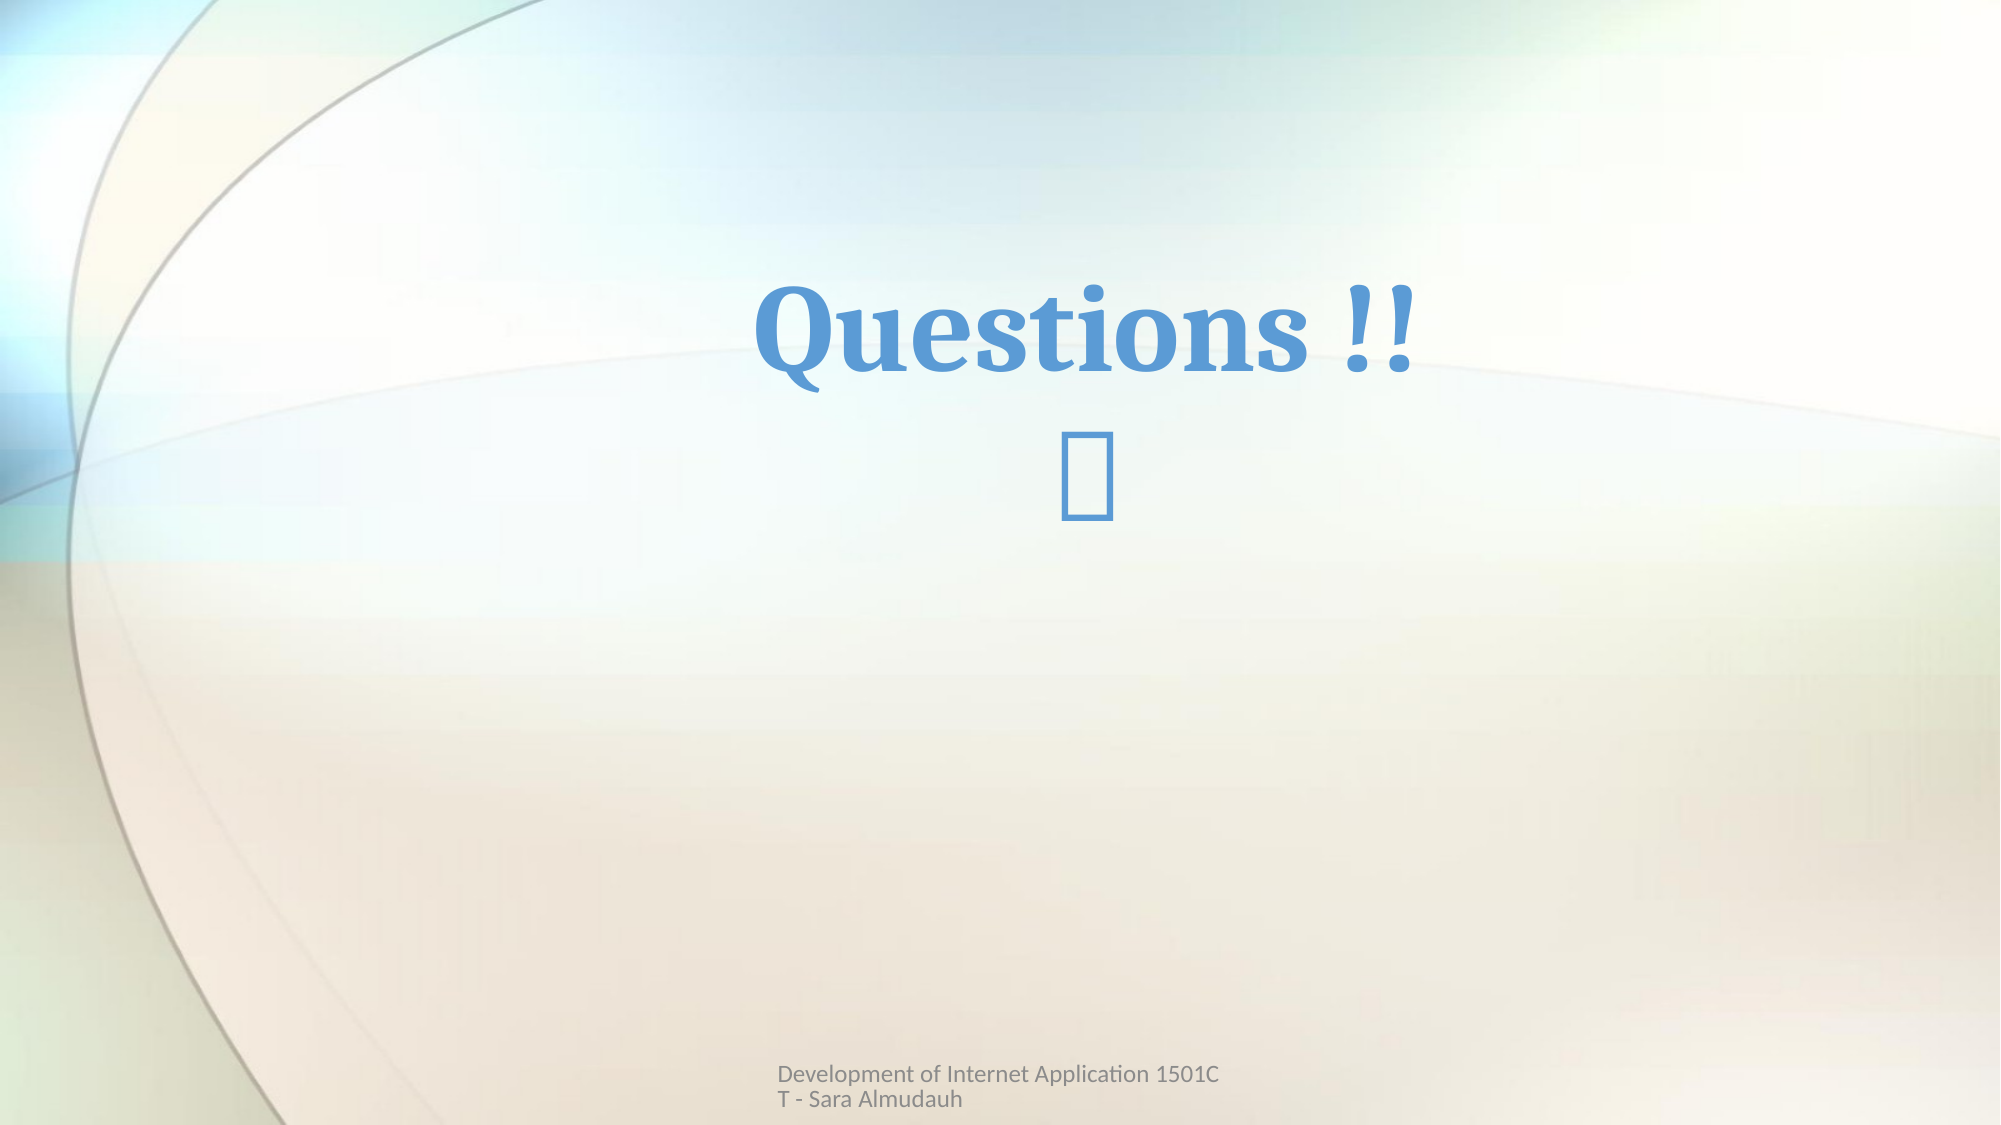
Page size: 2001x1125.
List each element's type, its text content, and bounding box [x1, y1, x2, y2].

title Questions !!  [347, 288, 1829, 506]
footer Development of Internet Application 1501CT - Sara Almudauh [762, 1042, 1238, 1103]
picture [0, 0, 2001, 1125]
